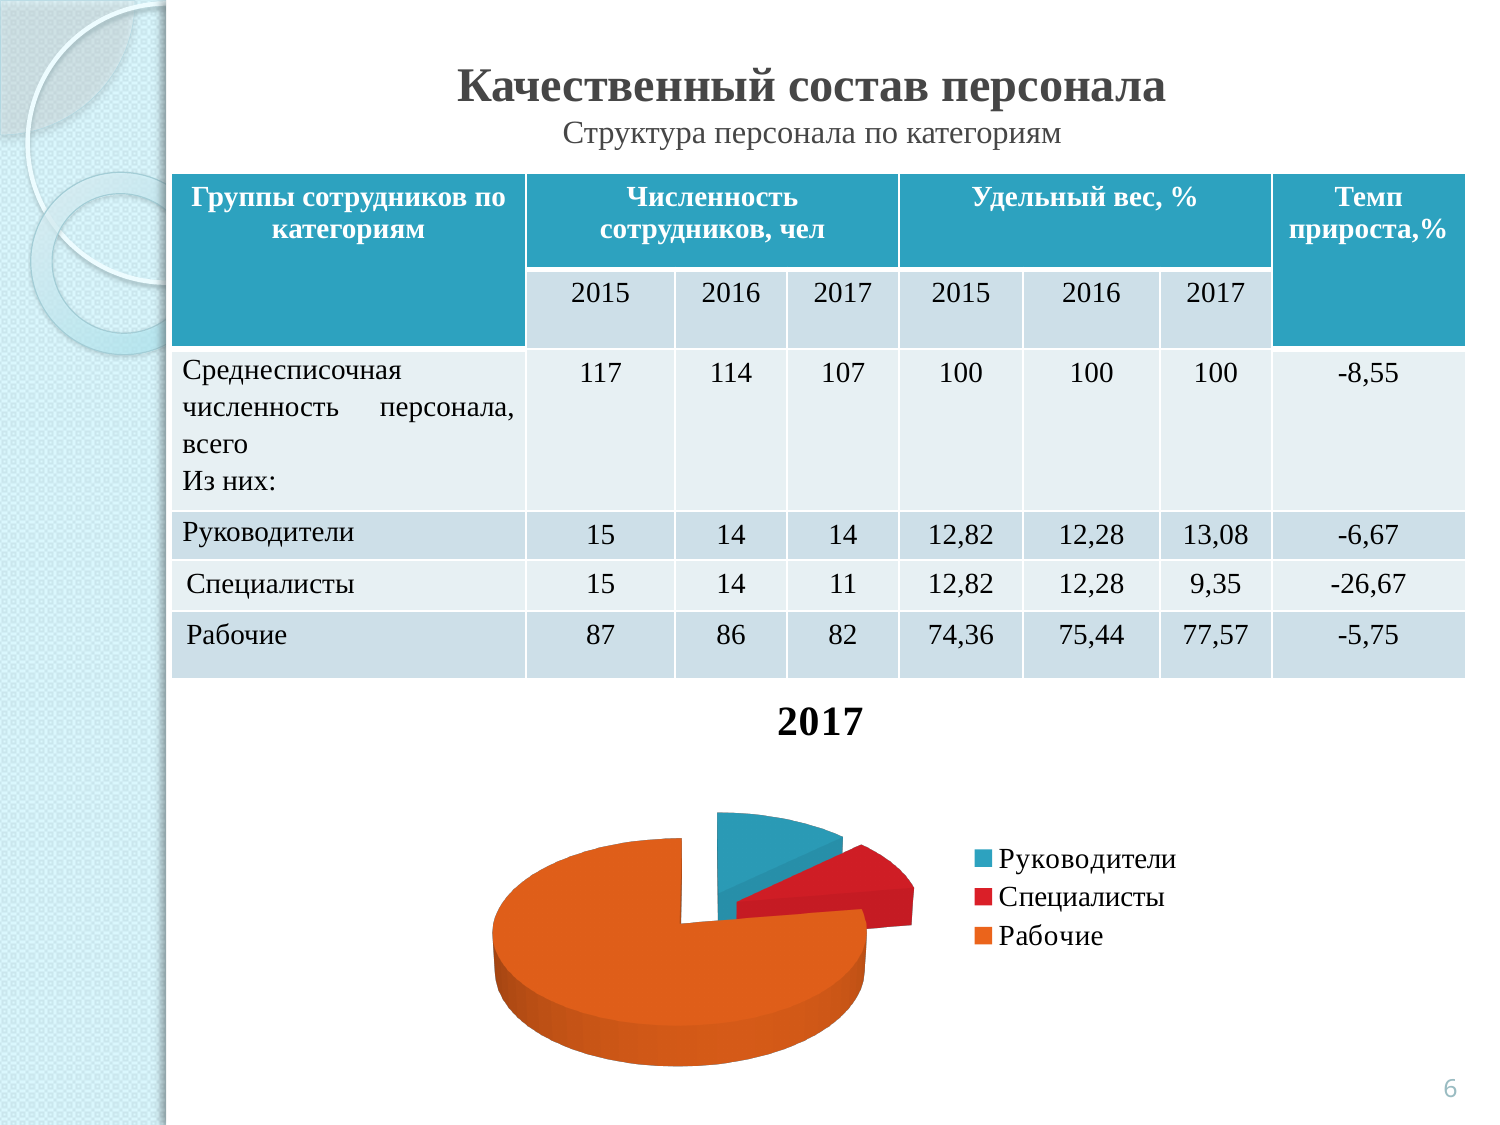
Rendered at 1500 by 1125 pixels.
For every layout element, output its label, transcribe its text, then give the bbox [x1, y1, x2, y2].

table_cell 2016 [1024, 272, 1159, 348]
table_cell 12,82 [900, 512, 1022, 559]
table_header Группы сотрудников по категориям [172, 174, 525, 346]
table_cell Специалисты [172, 561, 525, 610]
table_cell 2017 [1161, 272, 1271, 348]
table_cell -5,75 [1273, 612, 1465, 678]
table_cell 2017 [788, 272, 898, 348]
table_cell 12,82 [900, 561, 1022, 610]
table_cell 100 [1024, 350, 1159, 510]
table_header Темп прироста,% [1273, 174, 1465, 346]
table_cell 11 [788, 561, 898, 610]
table_cell Рабочие [172, 612, 525, 678]
table_cell 15 [527, 512, 674, 559]
table_cell 100 [900, 350, 1022, 510]
table_cell 74,36 [900, 612, 1022, 665]
table_cell 15 [527, 561, 674, 610]
table_cell 87 [527, 612, 674, 665]
table_cell 13,08 [1161, 512, 1271, 559]
table_cell -26,67 [1273, 561, 1465, 610]
table_cell 2015 [527, 272, 674, 348]
chart [442, 668, 1200, 1125]
table_cell 77,57 [1161, 612, 1271, 678]
table_cell 82 [788, 612, 898, 665]
title Качественный состав персонала Структура персонала по категориям [159, 45, 1466, 220]
table_cell 14 [676, 561, 786, 610]
table_cell 100 [1161, 350, 1271, 510]
table_cell 86 [676, 612, 786, 665]
table_cell 14 [788, 512, 898, 559]
table_cell 12,28 [1024, 561, 1159, 610]
table_cell Руководители [172, 512, 525, 559]
table_cell 117 [527, 350, 674, 510]
table_cell -8,55 [1273, 352, 1465, 510]
table_cell 114 [676, 350, 786, 510]
table_cell 75,44 [1024, 612, 1159, 665]
table_cell 12,28 [1024, 512, 1159, 559]
slide_number 6 [1413, 1034, 1488, 1113]
table_header Численность сотрудников, чел [527, 174, 898, 267]
table_cell 107 [788, 350, 898, 510]
table_header Удельный вес, % [900, 174, 1271, 267]
table_cell 2016 [676, 272, 786, 348]
table_cell 2015 [900, 272, 1022, 348]
table_cell -6,67 [1273, 512, 1465, 559]
table_cell Среднесписочная численность персонала, всего Из них: [172, 352, 525, 510]
table_cell 14 [676, 512, 786, 559]
table_cell 9,35 [1161, 561, 1271, 610]
